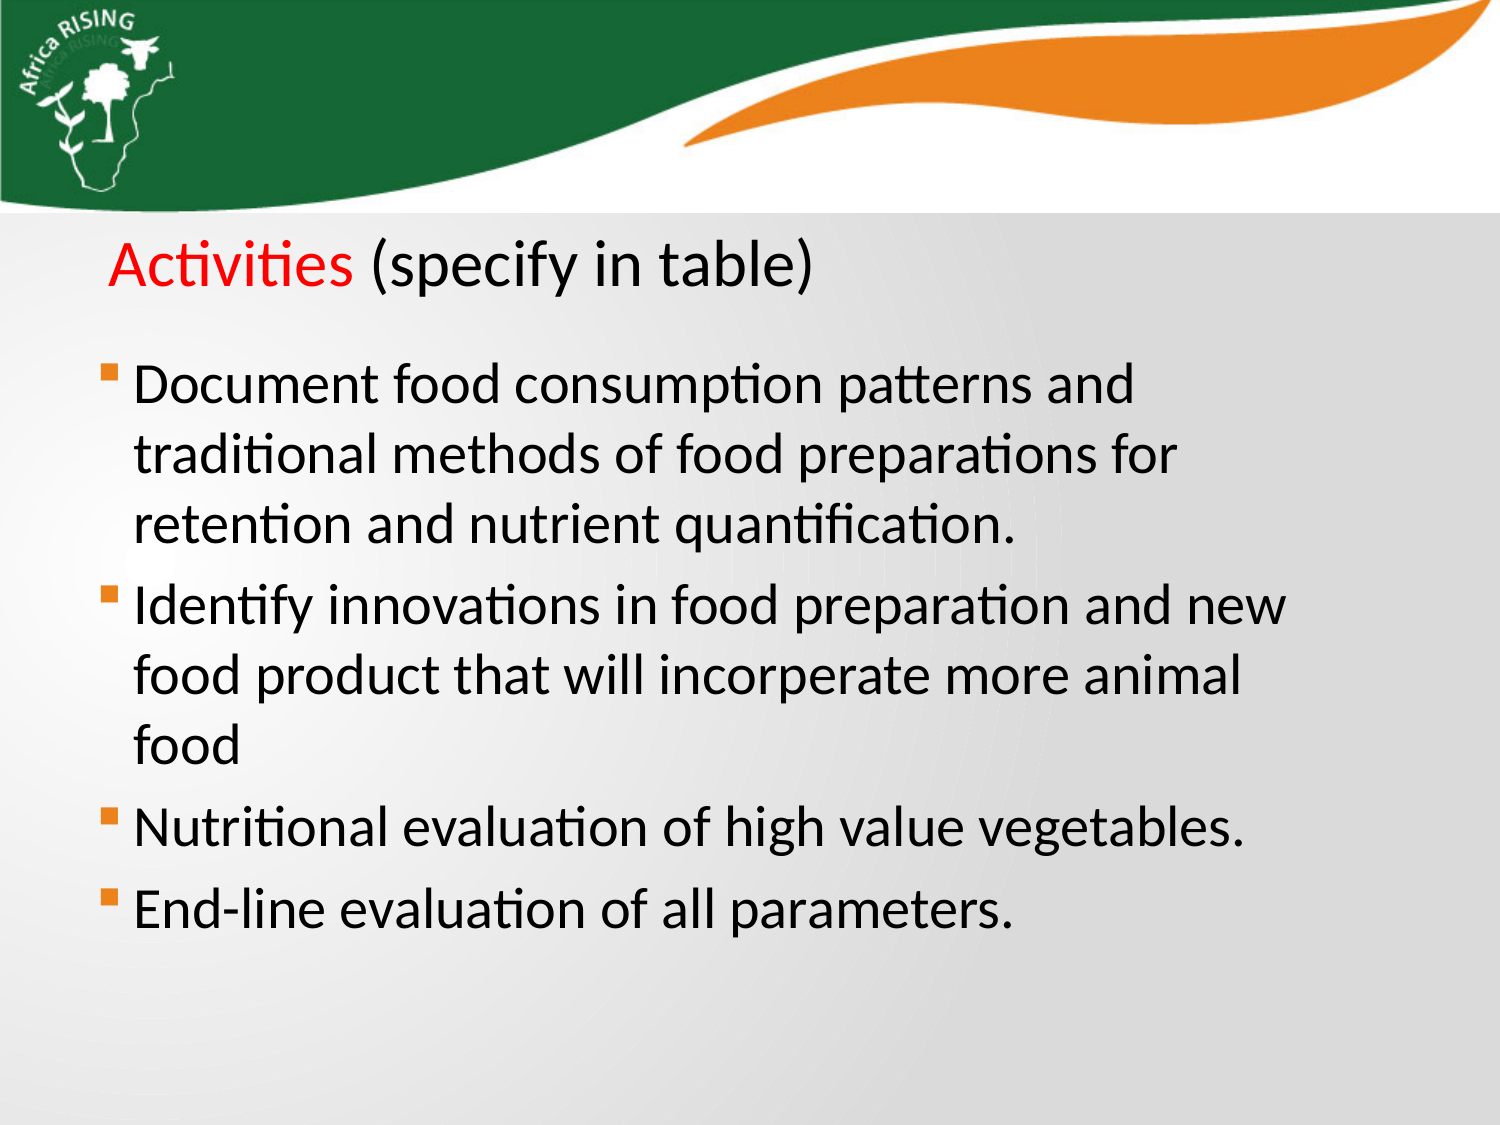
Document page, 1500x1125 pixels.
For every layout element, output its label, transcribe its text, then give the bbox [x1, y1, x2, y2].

picture [0, 0, 1500, 213]
list Document food consumption patterns and traditional methods of food preparations for retention and nutrient quantification. Identify innovations in food preparation and new food product that will incorperate more animal food Nutritional evaluation of high value vegetables. End-line evaluation of all parameters. [62, 337, 1338, 1000]
list Activities (specify in table) [75, 212, 913, 325]
